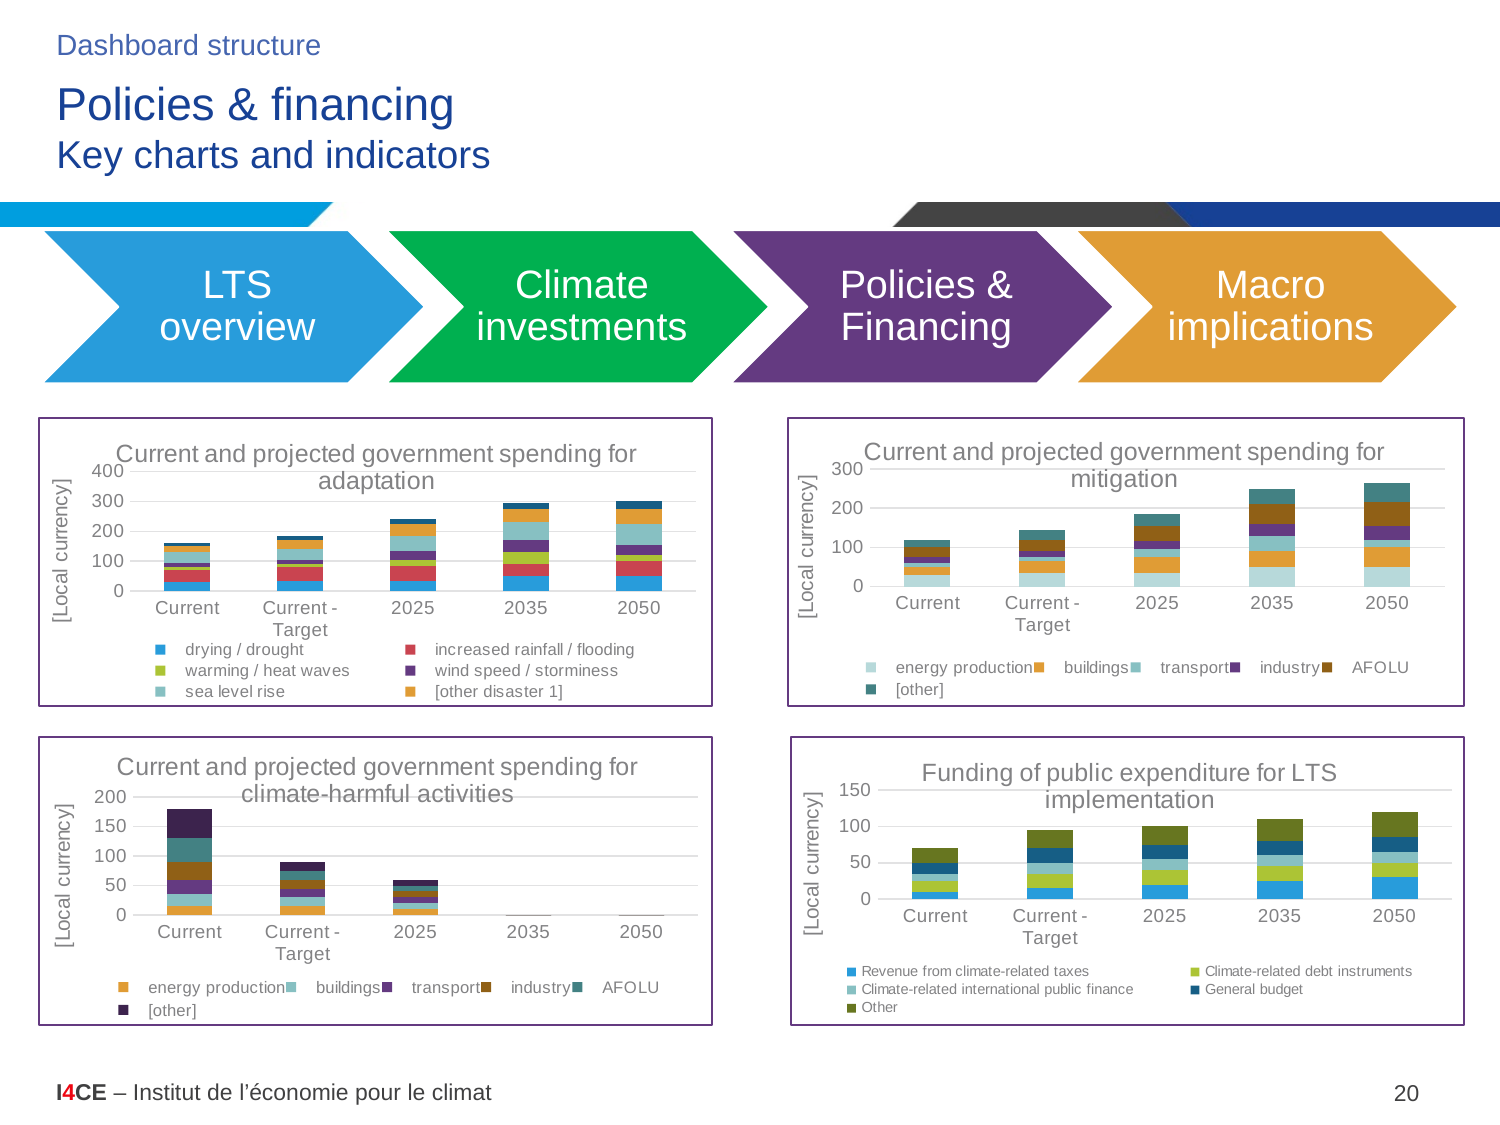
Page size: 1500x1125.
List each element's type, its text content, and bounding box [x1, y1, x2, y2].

chart [793, 738, 1468, 1024]
chart [40, 419, 713, 709]
picture [310, 202, 1500, 227]
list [41, 226, 1459, 388]
text_box [787, 417, 1465, 707]
chart [40, 732, 715, 1026]
text_box [790, 736, 1465, 1026]
chart [787, 417, 1462, 703]
title Policies & financing Key charts and indicators [41, 67, 1459, 185]
list Dashboard structure [41, 19, 1459, 67]
